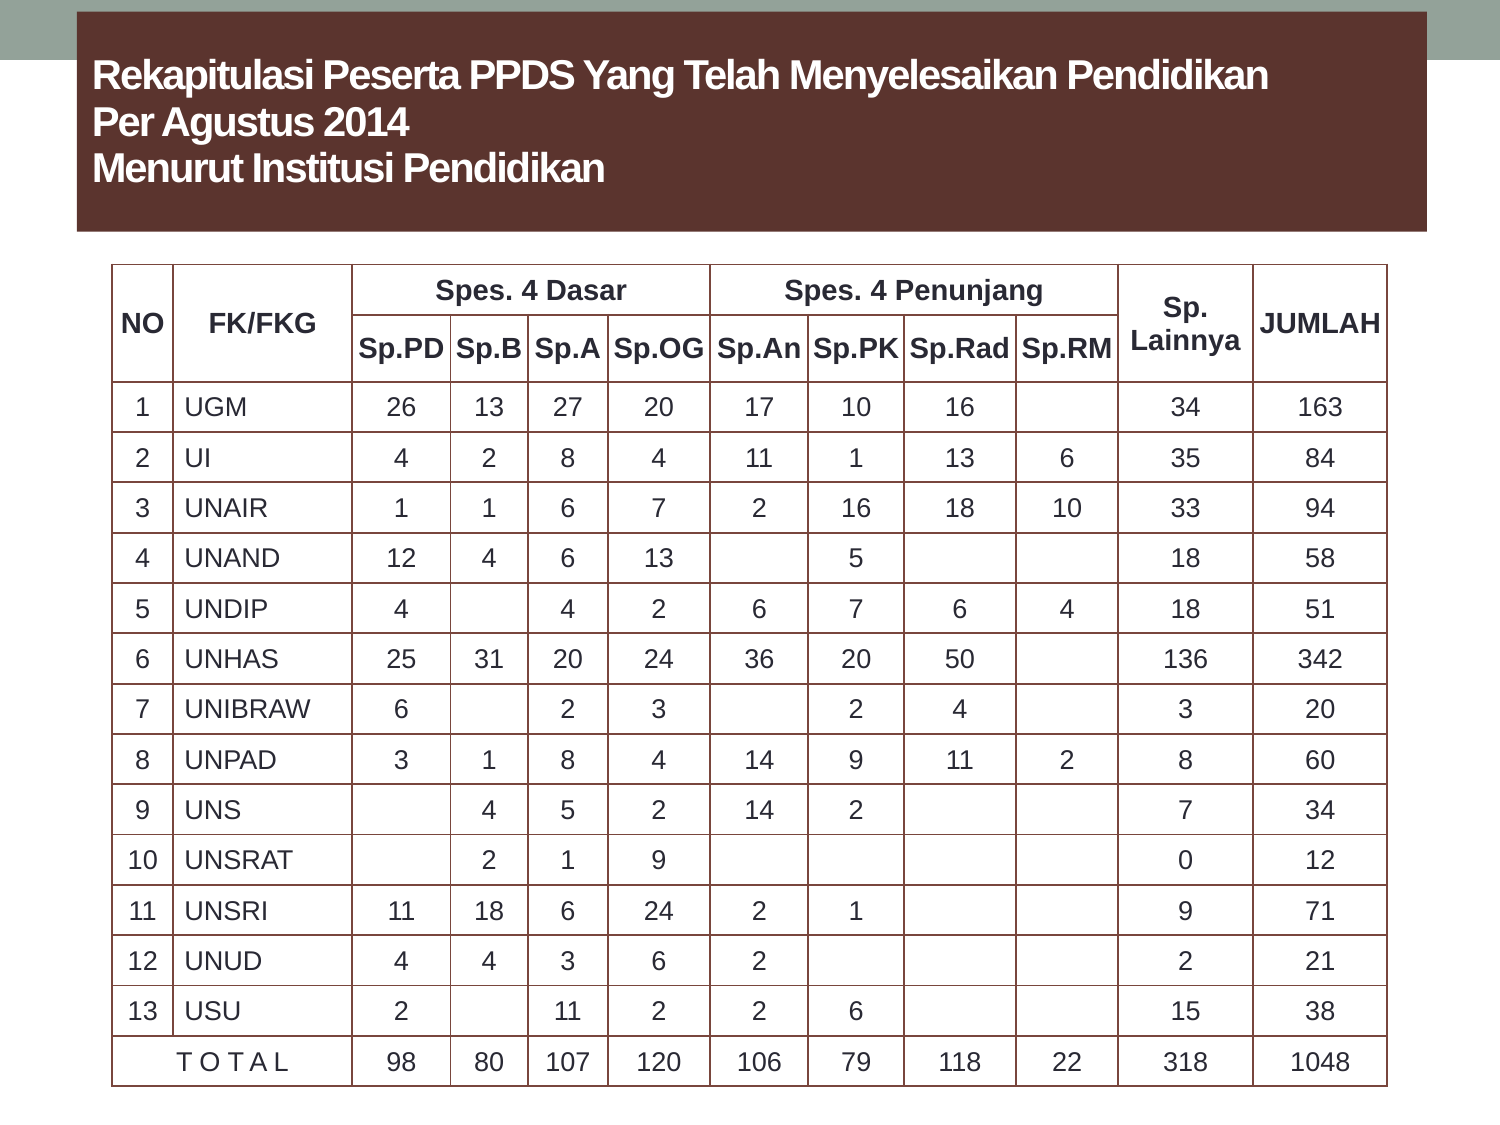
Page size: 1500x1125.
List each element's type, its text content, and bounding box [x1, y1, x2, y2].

table_cell 94 [1254, 483, 1386, 532]
table_cell [1017, 986, 1117, 1035]
table_cell 10 [113, 835, 172, 884]
table_cell [711, 835, 807, 884]
table_cell 50 [905, 634, 1015, 683]
table_cell 26 [353, 383, 450, 431]
table_cell 34 [1254, 785, 1386, 834]
table_cell 18 [1119, 584, 1252, 632]
table_cell 10 [1017, 483, 1117, 532]
table_cell [1017, 936, 1117, 985]
table_cell 18 [451, 886, 527, 934]
table_cell 1 [113, 383, 172, 431]
table_cell 8 [1119, 735, 1252, 783]
table_cell 18 [905, 483, 1015, 532]
table_cell 20 [529, 634, 607, 683]
table_cell 120 [609, 1037, 709, 1085]
table_cell 1 [809, 886, 903, 934]
table_cell 4 [451, 534, 527, 582]
table_cell 4 [905, 685, 1015, 733]
table_cell 20 [609, 383, 709, 431]
table_cell 2 [711, 936, 807, 985]
table_cell 2 [609, 584, 709, 632]
table_cell USU [174, 986, 351, 1035]
table_cell 2 [711, 986, 807, 1035]
table_cell 20 [1254, 685, 1386, 733]
table_cell [905, 835, 1015, 884]
table_header Spes. 4 Dasar [353, 265, 709, 314]
table_cell 6 [529, 886, 607, 934]
table_cell 2 [711, 886, 807, 934]
table_cell 2 [113, 433, 172, 481]
table_cell 1 [451, 735, 527, 783]
table_cell 3 [353, 735, 450, 783]
table_cell 2 [353, 986, 450, 1035]
table_cell 1 [451, 483, 527, 532]
table_cell 9 [1119, 886, 1252, 934]
table_header JUMLAH [1254, 265, 1386, 381]
table_cell [451, 986, 527, 1035]
table_cell 38 [1254, 986, 1386, 1035]
table_cell 6 [905, 584, 1015, 632]
table_cell 4 [353, 584, 450, 632]
table_cell 5 [809, 534, 903, 582]
table_cell 10 [809, 383, 903, 431]
table_cell 16 [905, 383, 1015, 431]
table_cell 118 [905, 1037, 1015, 1085]
table_cell UNS [174, 785, 351, 834]
table_cell 107 [529, 1037, 607, 1085]
table_cell Sp.RM [1017, 316, 1117, 381]
table_cell 6 [529, 483, 607, 532]
table_cell [711, 685, 807, 733]
table_cell 6 [809, 986, 903, 1035]
table_cell Sp.An [711, 316, 807, 381]
table_cell 4 [113, 534, 172, 582]
table_cell 7 [809, 584, 903, 632]
table_cell [905, 785, 1015, 834]
table_cell 2 [451, 433, 527, 481]
table_cell 11 [905, 735, 1015, 783]
table_cell 31 [451, 634, 527, 683]
table_cell [905, 986, 1015, 1035]
table_cell [451, 584, 527, 632]
table_cell 3 [609, 685, 709, 733]
table_header FK/FKG [174, 265, 351, 381]
table_cell [451, 685, 527, 733]
table_cell 11 [113, 886, 172, 934]
table_cell 2 [609, 986, 709, 1035]
table_cell 9 [609, 835, 709, 884]
table_cell 4 [353, 936, 450, 985]
table_cell 1 [529, 835, 607, 884]
table_cell UNPAD [174, 735, 351, 783]
table_cell UNSRAT [174, 835, 351, 884]
table_cell UNUD [174, 936, 351, 985]
table_header Spes. 4 Penunjang [711, 265, 1117, 314]
table_cell 18 [1119, 534, 1252, 582]
table_cell 106 [711, 1037, 807, 1085]
table_cell [1017, 886, 1117, 934]
table_cell [1017, 835, 1117, 884]
table_cell Sp.PD [353, 316, 450, 381]
table_cell 2 [809, 685, 903, 733]
table_cell 6 [113, 634, 172, 683]
table_cell 15 [1119, 986, 1252, 1035]
table_cell [905, 534, 1015, 582]
table_cell 35 [1119, 433, 1252, 481]
table_cell 36 [711, 634, 807, 683]
table_cell 16 [809, 483, 903, 532]
table_cell 0 [1119, 835, 1252, 884]
table_cell Sp.A [529, 316, 607, 381]
table_cell 33 [1119, 483, 1252, 532]
table_cell 163 [1254, 383, 1386, 431]
table_cell Sp.B [451, 316, 527, 381]
table_cell 2 [529, 685, 607, 733]
table_cell 9 [809, 735, 903, 783]
table_cell 5 [113, 584, 172, 632]
table_cell 14 [711, 785, 807, 834]
table_cell [1017, 685, 1117, 733]
table_cell 60 [1254, 735, 1386, 783]
table_cell 2 [809, 785, 903, 834]
table_cell 4 [353, 433, 450, 481]
table_cell 1048 [1254, 1037, 1386, 1085]
table_cell 6 [609, 936, 709, 985]
table_cell [353, 785, 450, 834]
table_cell Sp.OG [609, 316, 709, 381]
table_cell 1 [809, 433, 903, 481]
table_cell 4 [609, 433, 709, 481]
table_cell 84 [1254, 433, 1386, 481]
table_cell 71 [1254, 886, 1386, 934]
table_cell 4 [529, 584, 607, 632]
table_cell UNDIP [174, 584, 351, 632]
table_cell [711, 534, 807, 582]
table_cell 136 [1119, 634, 1252, 683]
table_cell UNAND [174, 534, 351, 582]
table_cell 17 [711, 383, 807, 431]
table_cell 98 [353, 1037, 450, 1085]
table_cell UNHAS [174, 634, 351, 683]
table_cell 4 [609, 735, 709, 783]
table_cell 13 [609, 534, 709, 582]
table_cell 12 [353, 534, 450, 582]
table_cell 13 [451, 383, 527, 431]
table_cell Sp.PK [809, 316, 903, 381]
table_cell 2 [1119, 936, 1252, 985]
table_cell 20 [809, 634, 903, 683]
table_cell 8 [529, 735, 607, 783]
table_cell 25 [353, 634, 450, 683]
table_cell 58 [1254, 534, 1386, 582]
table_cell 9 [113, 785, 172, 834]
title Rekapitulasi Peserta PPDS Yang Telah Menyelesaikan Pendidikan Per Agustus 2014 Menurut Institusi Pendidikan [76, 11, 1427, 232]
table_cell [809, 936, 903, 985]
table_cell 2 [451, 835, 527, 884]
table_cell 22 [1017, 1037, 1117, 1085]
table_cell 13 [113, 986, 172, 1035]
table_header Sp. Lainnya [1119, 265, 1252, 381]
table_cell T O T A L [113, 1037, 351, 1085]
table_cell 4 [1017, 584, 1117, 632]
table_cell UGM [174, 383, 351, 431]
table_cell UNSRI [174, 886, 351, 934]
table_cell 79 [809, 1037, 903, 1085]
table_cell UNIBRAW [174, 685, 351, 733]
table_cell 11 [711, 433, 807, 481]
table_cell 3 [529, 936, 607, 985]
table_cell 80 [451, 1037, 527, 1085]
table_cell 6 [529, 534, 607, 582]
table_cell 4 [451, 936, 527, 985]
table_cell UI [174, 433, 351, 481]
table_cell 6 [353, 685, 450, 733]
table_cell 27 [529, 383, 607, 431]
table_cell 34 [1119, 383, 1252, 431]
table_cell 8 [113, 735, 172, 783]
table_cell 12 [1254, 835, 1386, 884]
table_cell [1017, 785, 1117, 834]
table_cell 342 [1254, 634, 1386, 683]
table_cell 24 [609, 634, 709, 683]
table_cell [353, 835, 450, 884]
table_cell 318 [1119, 1037, 1252, 1085]
table_cell Sp.Rad [905, 316, 1015, 381]
table_cell UNAIR [174, 483, 351, 532]
table_cell 11 [529, 986, 607, 1035]
table_cell 14 [711, 735, 807, 783]
table_cell 3 [1119, 685, 1252, 733]
table_cell [1017, 634, 1117, 683]
table_cell 7 [113, 685, 172, 733]
table_cell 4 [451, 785, 527, 834]
table_cell 12 [113, 936, 172, 985]
table_cell 1 [353, 483, 450, 532]
table_cell 24 [609, 886, 709, 934]
table_cell 13 [905, 433, 1015, 481]
table_cell 5 [529, 785, 607, 834]
table_cell [905, 886, 1015, 934]
table_cell 7 [609, 483, 709, 532]
table_cell 6 [711, 584, 807, 632]
table_cell 11 [353, 886, 450, 934]
table_cell [809, 835, 903, 884]
table_cell [1017, 534, 1117, 582]
table_cell 2 [711, 483, 807, 532]
table_header NO [113, 265, 172, 381]
table_cell [905, 936, 1015, 985]
table_cell 3 [113, 483, 172, 532]
table_cell 8 [529, 433, 607, 481]
table_cell 21 [1254, 936, 1386, 985]
table_cell 2 [1017, 735, 1117, 783]
table_cell [1017, 383, 1117, 431]
table_cell 51 [1254, 584, 1386, 632]
table_cell 6 [1017, 433, 1117, 481]
table_cell 2 [609, 785, 709, 834]
table_cell 7 [1119, 785, 1252, 834]
